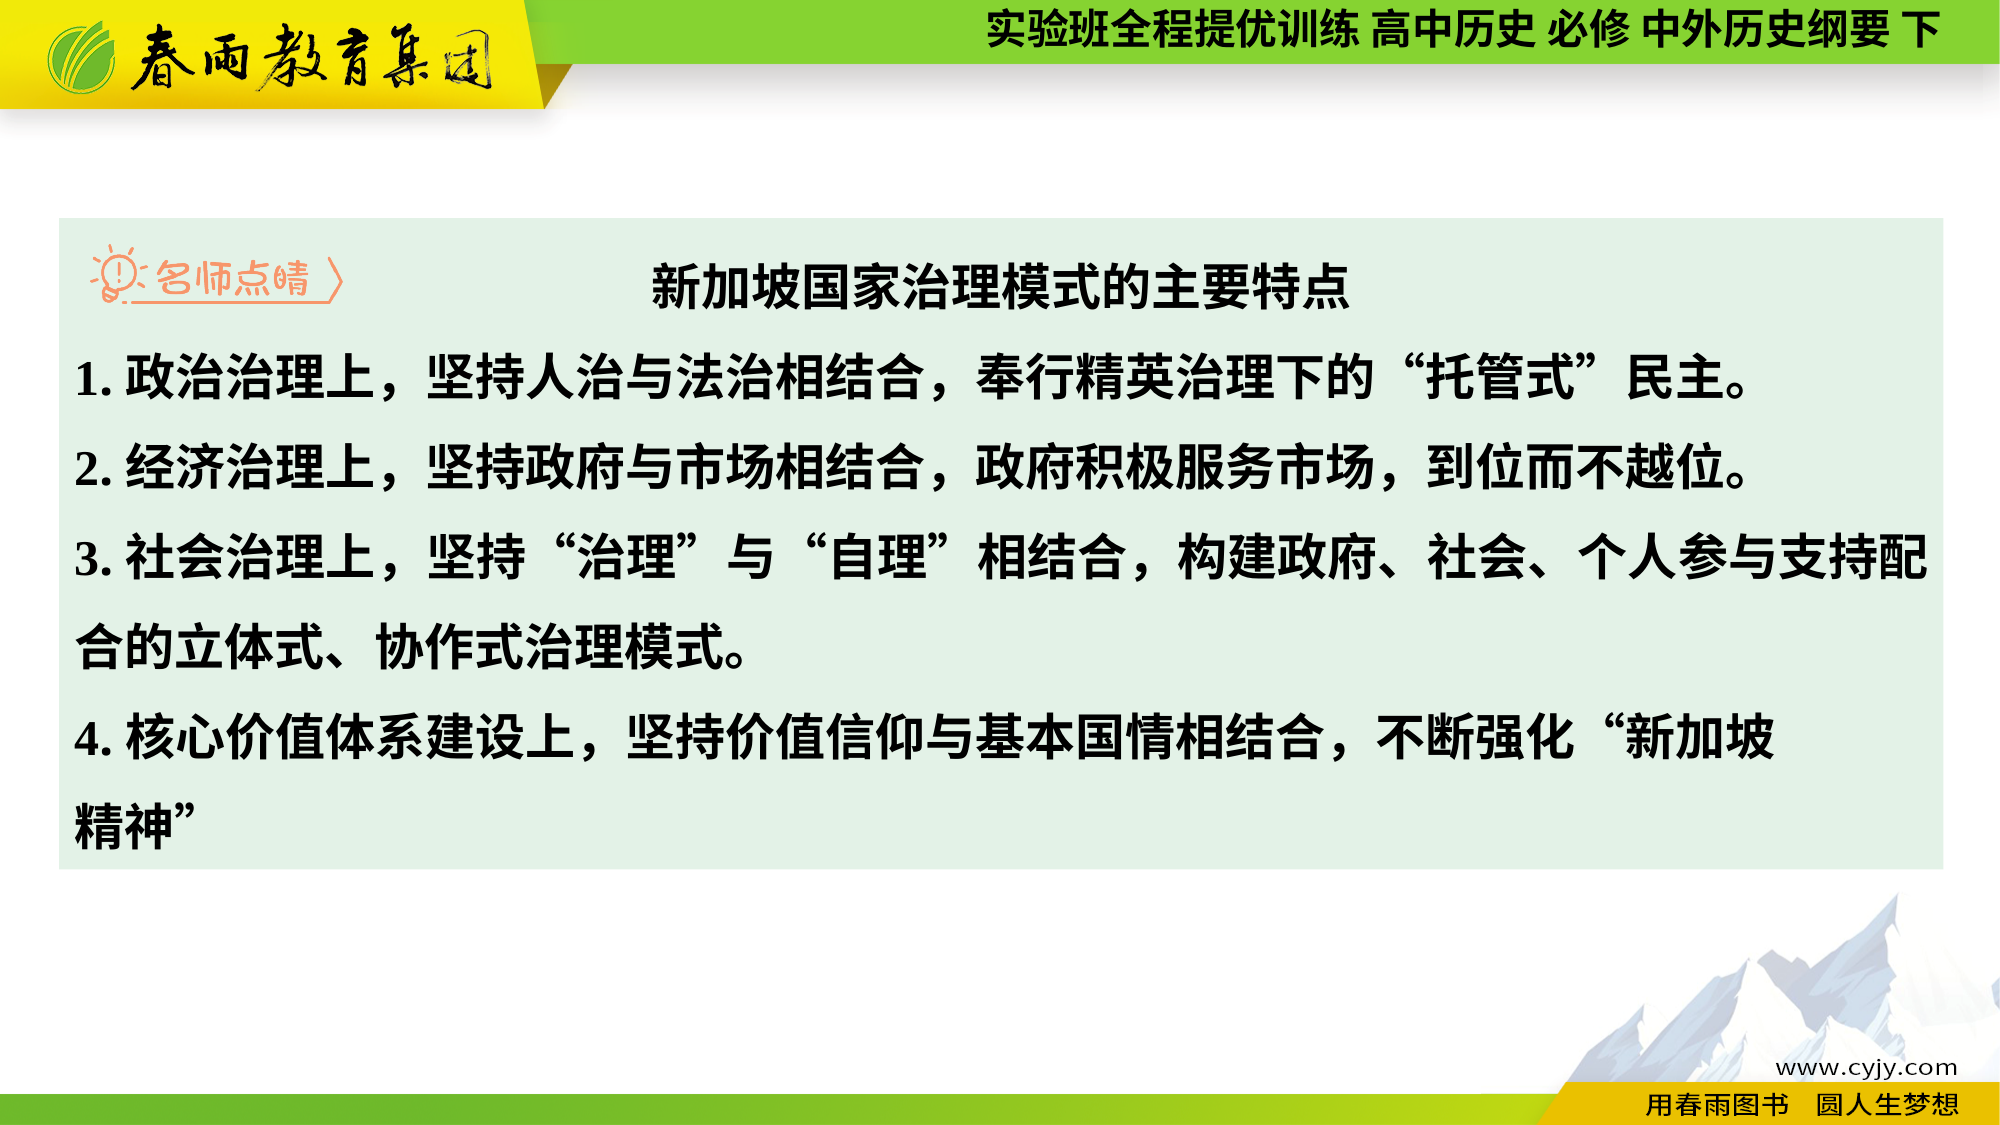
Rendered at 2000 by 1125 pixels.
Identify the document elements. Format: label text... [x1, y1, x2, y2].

list 新加坡国家治理模式的主要特点 1.政治治理上，坚持人治与法治相结合，奉行精英治理下的“托管式”民主。 2.经济治理上，坚持政府与市场相结合，政府积极服务市场，到位而不越位。 3.社会治理上，坚持“治理”与“自理”相结合，构建政府、社会、个人参与支持配合的立体式、协作式治理模式。 4.核心价值体系建设上，坚持价值信仰与基本国情相结合，不断强化“新加坡 精神” [59, 218, 1944, 870]
picture [0, 0, 2000, 1125]
